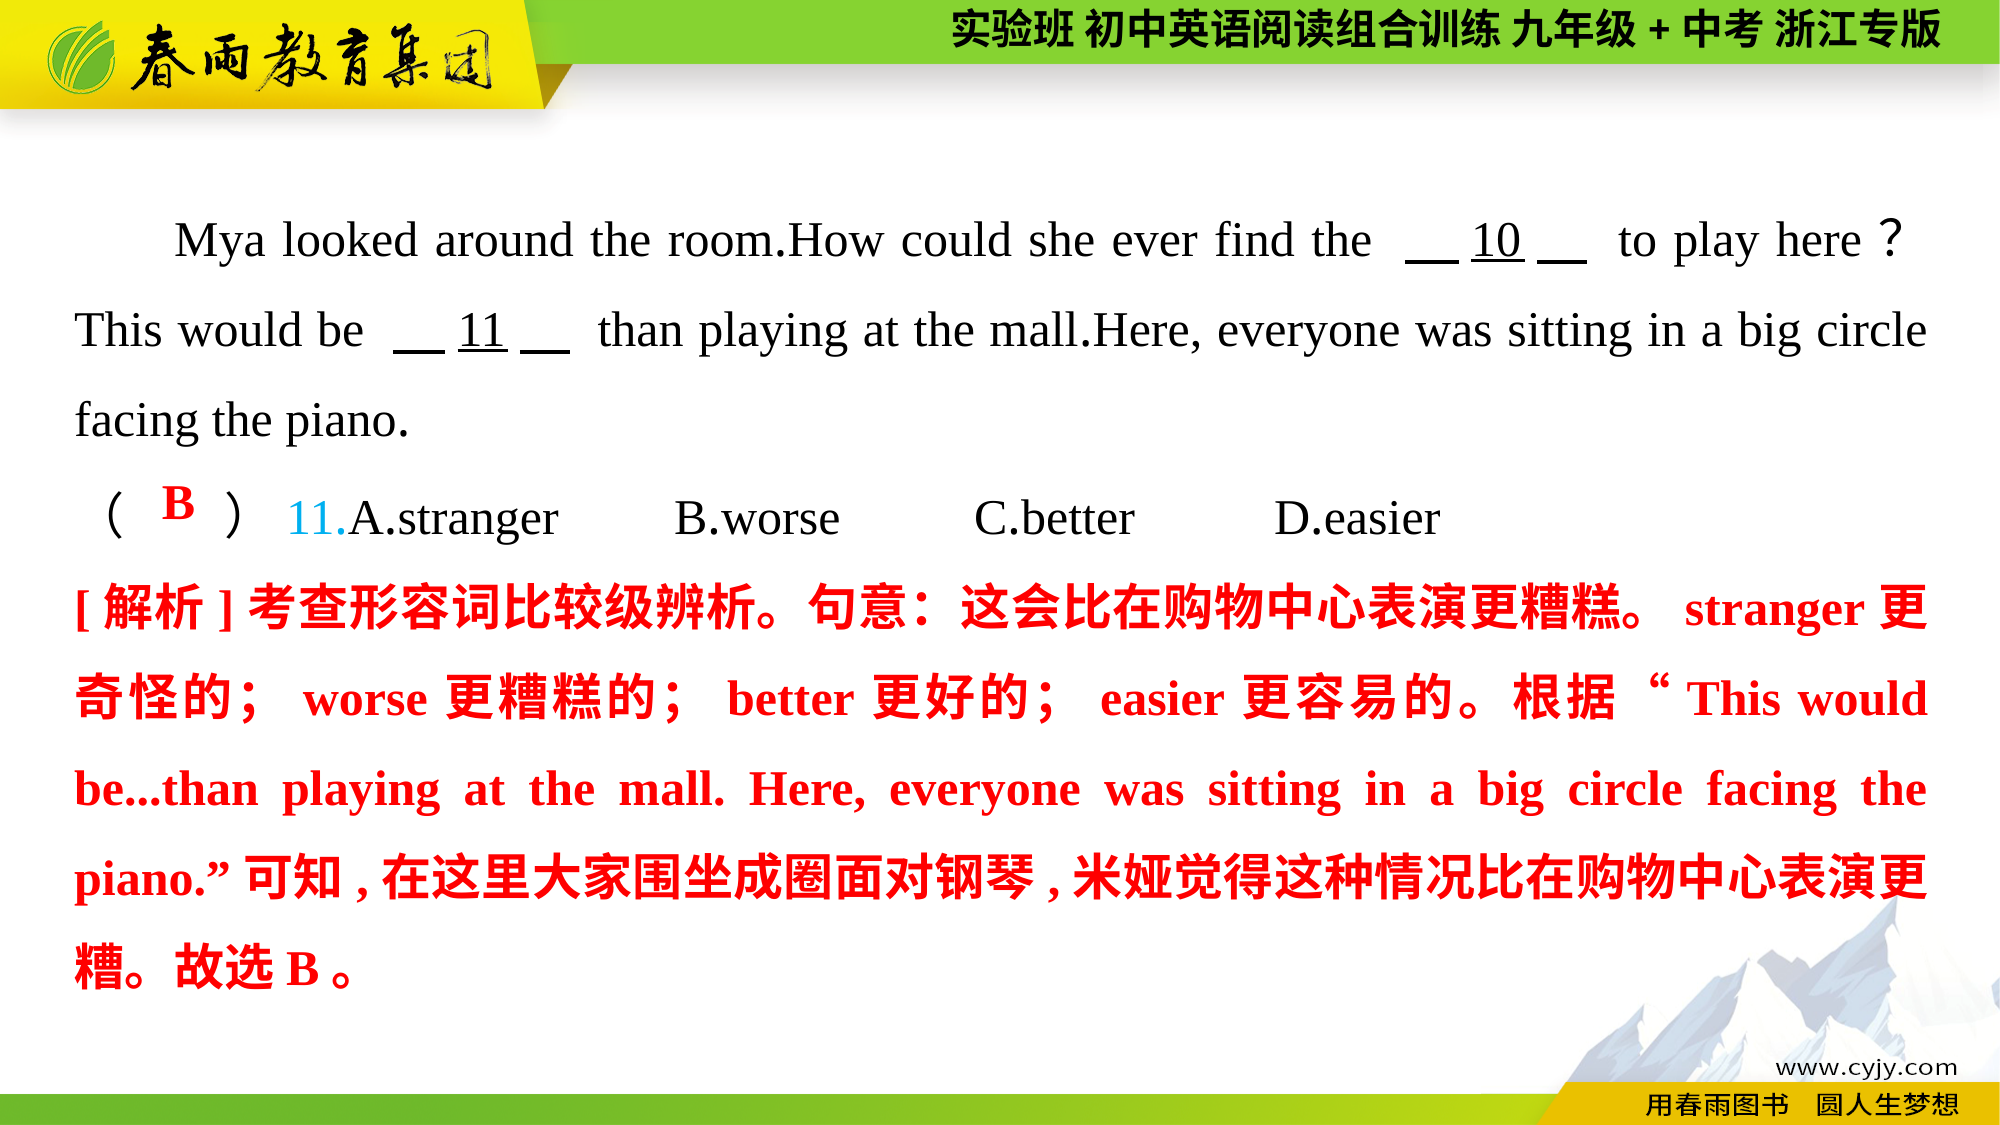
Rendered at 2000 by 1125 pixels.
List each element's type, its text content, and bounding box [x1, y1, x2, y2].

list Mya looked around the room.How could she ever find the 10 to play here？ This would be 11 than playing at the mall.Here, everyone was sitting in a big circle facing the piano. [59, 168, 1944, 446]
text_box [解析]考查形容词比较级辨析。句意：这会比在购物中心表演更糟糕。stranger更奇怪的；worse更糟糕的；better更好的；easier更容易的。根据“This would be...than playing at the mall. Here, everyone was sitting in a big circle facing the piano.”可知,在这里大家围坐成圈面对钢琴,米娅觉得这种情况比在购物中心表演更糟。故选B。 [59, 538, 1944, 1004]
text_box B [147, 462, 211, 538]
text_box （ ）11.A.stranger B.worse C.better D.easier [59, 447, 1944, 538]
picture [0, 0, 2000, 1125]
